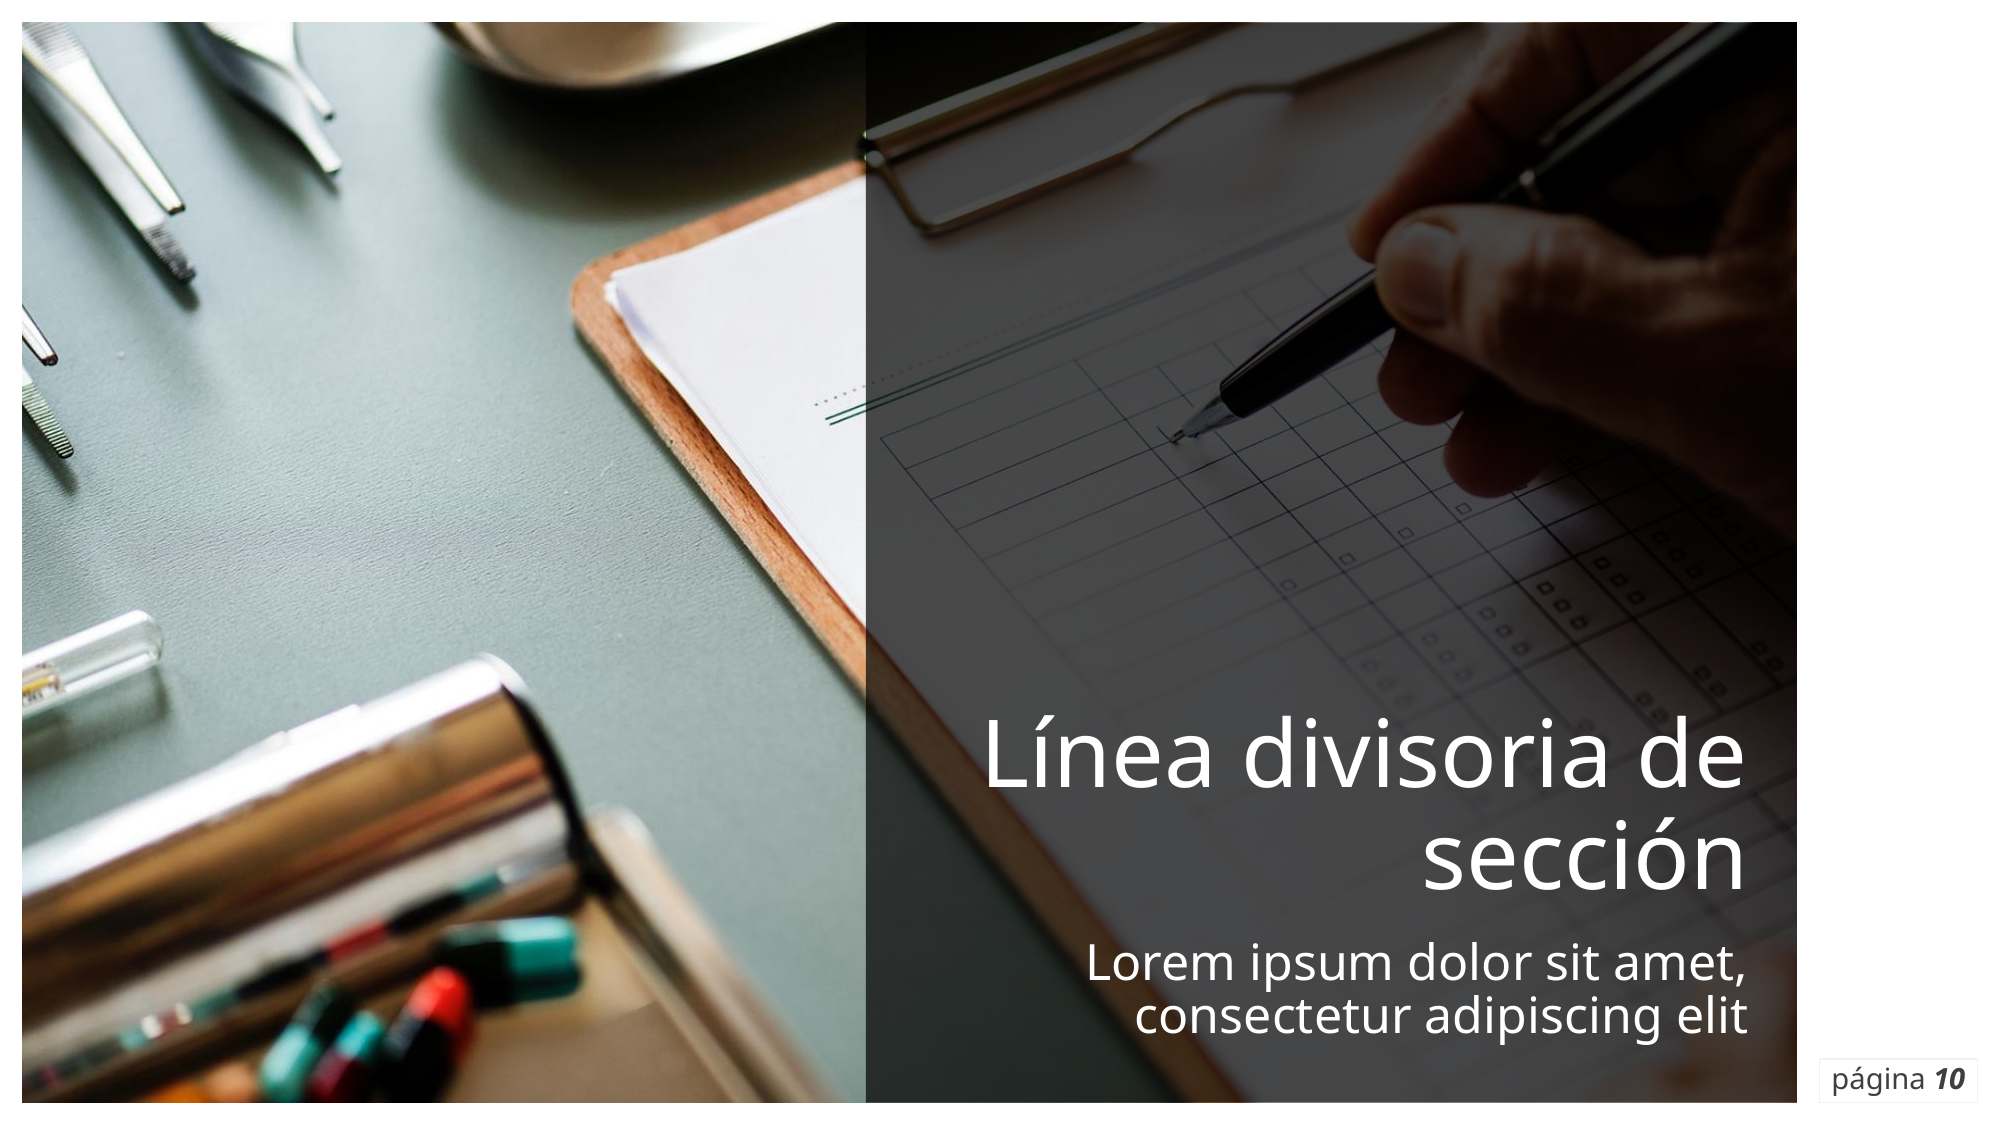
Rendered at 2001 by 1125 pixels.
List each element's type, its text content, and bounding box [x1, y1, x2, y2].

slide_number página ‹#› [1819, 1058, 1978, 1103]
picture [22, 22, 1798, 1103]
